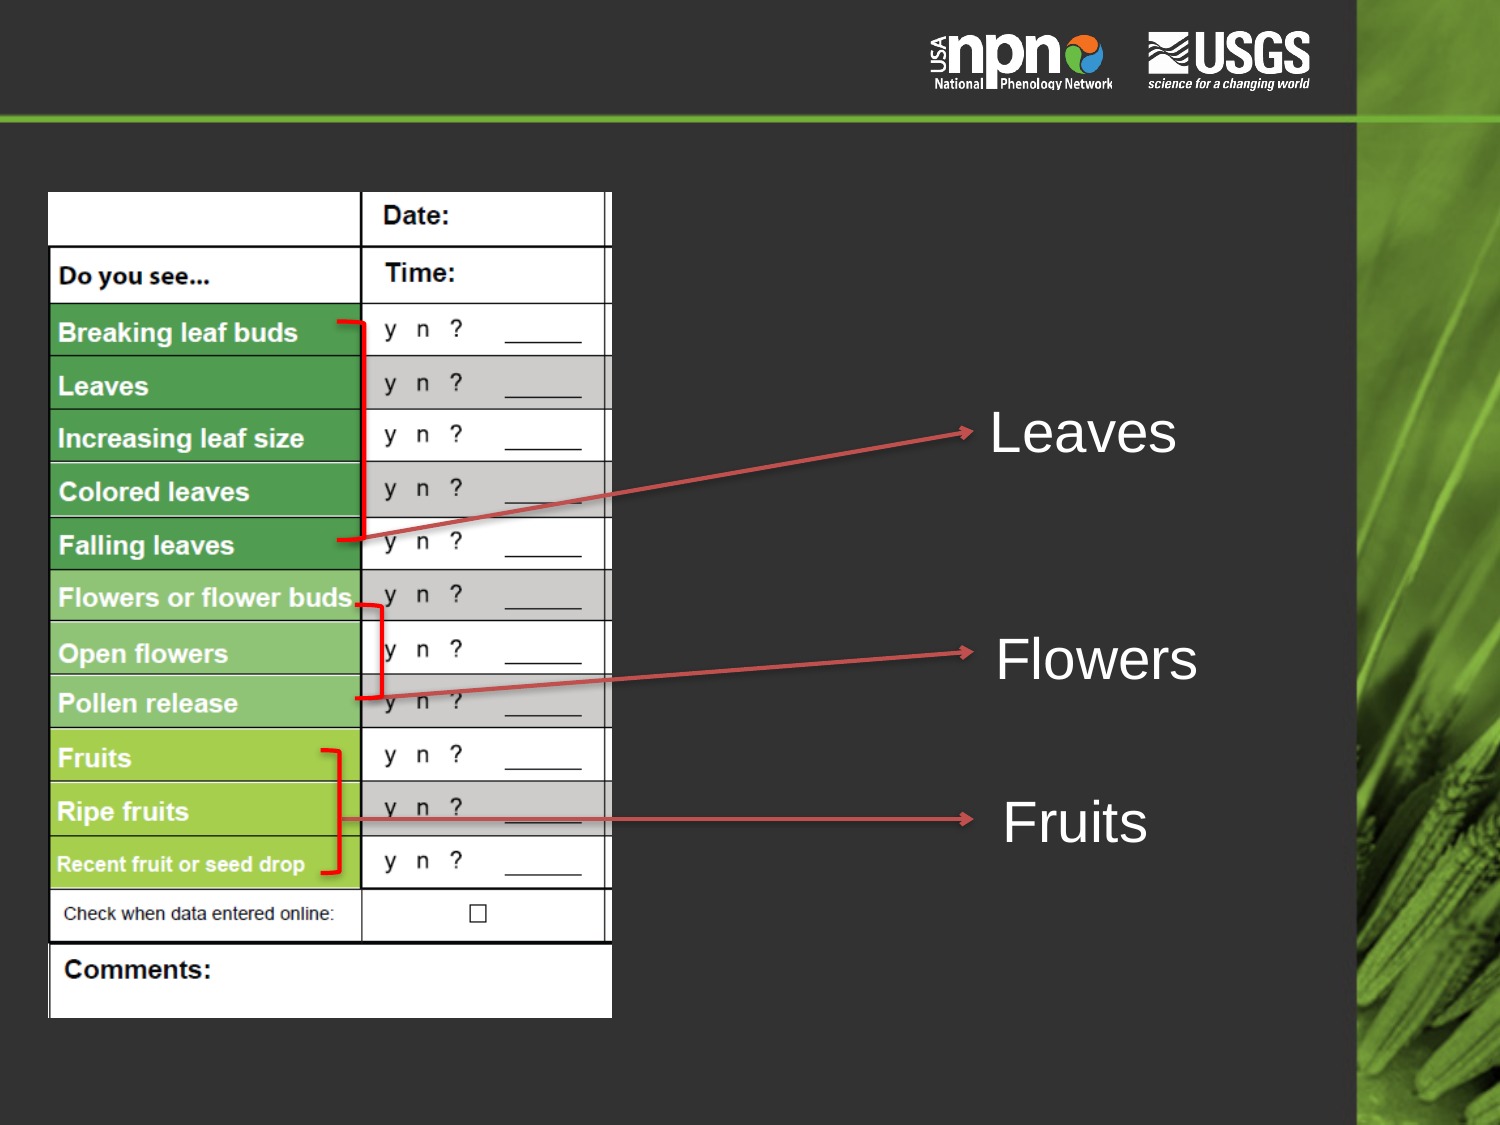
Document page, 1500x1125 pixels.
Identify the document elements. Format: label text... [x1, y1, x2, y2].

text_box Leaves [975, 386, 1194, 471]
text_box Fruits [987, 777, 1164, 862]
text_box Flowers [980, 613, 1215, 699]
picture [0, 0, 1500, 1125]
